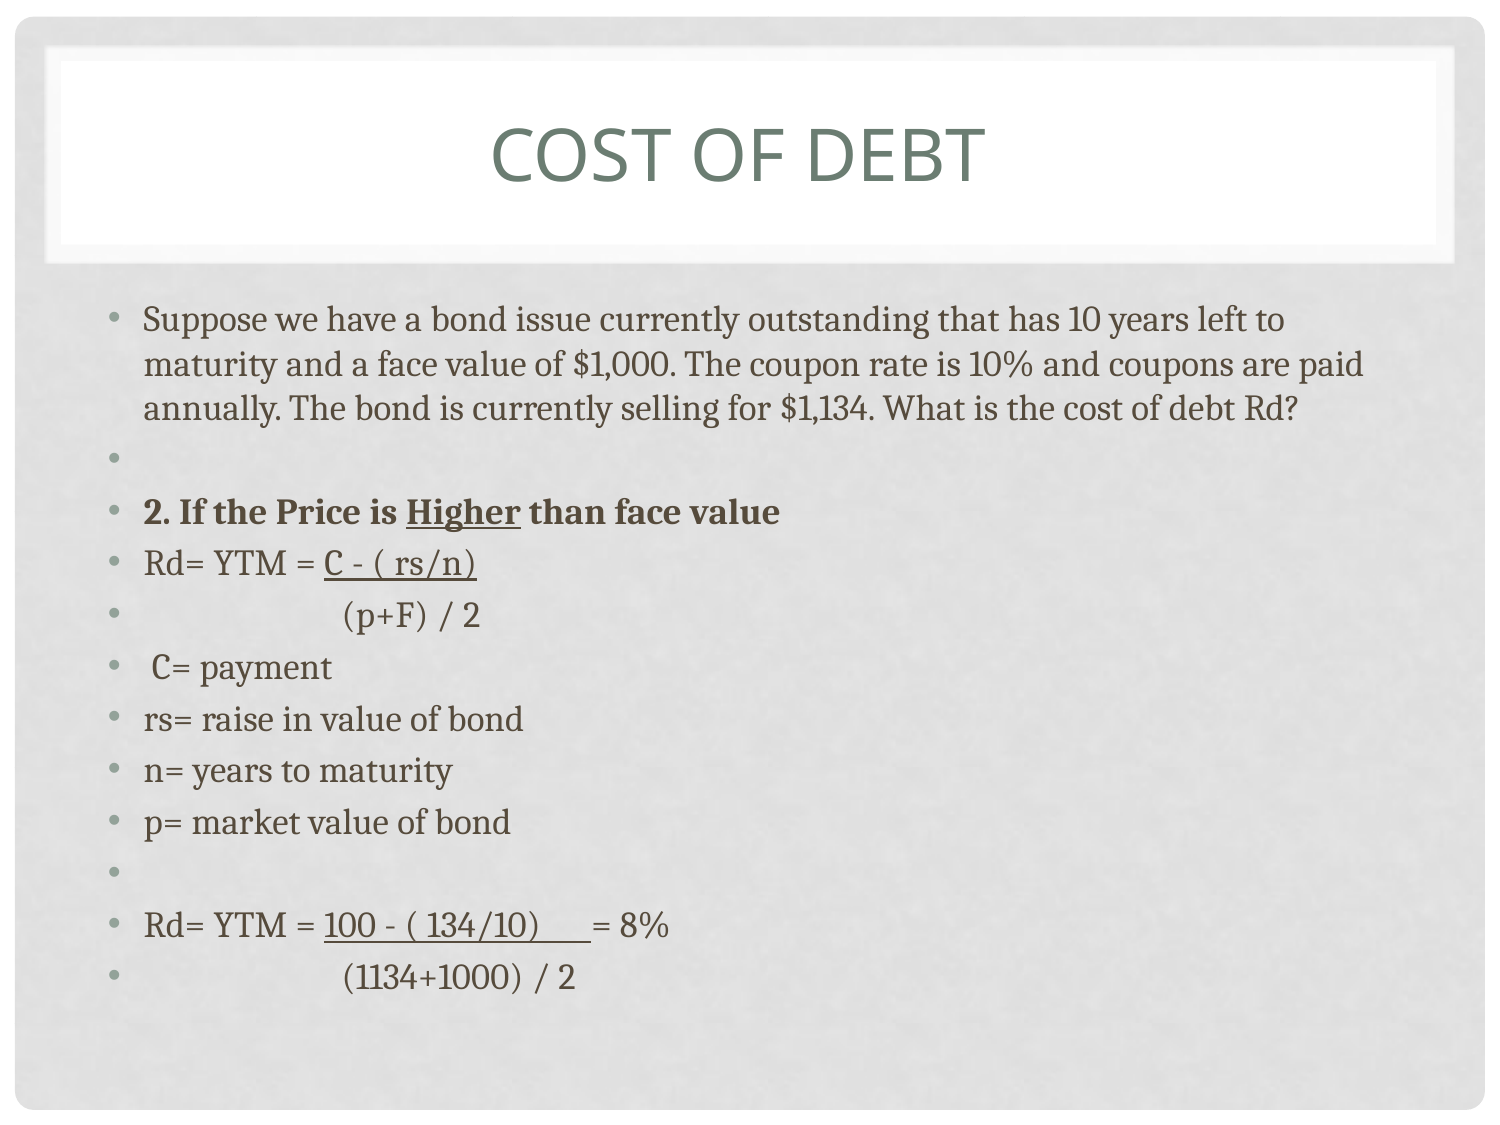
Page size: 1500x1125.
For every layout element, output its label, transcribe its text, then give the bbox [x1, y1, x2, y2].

title Cost of debt [69, 66, 1425, 238]
list Suppose we have a bond issue currently outstanding that has 10 years left to maturity and a face value of $1,000. The coupon rate is 10% and coupons are paid annually. The bond is currently selling for $1,134. What is the cost of debt Rd? 2. If the Price is Higher than face value Rd= YTM = C - ( rs/n) (p+F) / 2 C= payment rs= raise in value of bond n= years to maturity p= market value of bond Rd= YTM = 100 - ( 134/10) = 8% (1134+1000) / 2 [75, 287, 1425, 1005]
